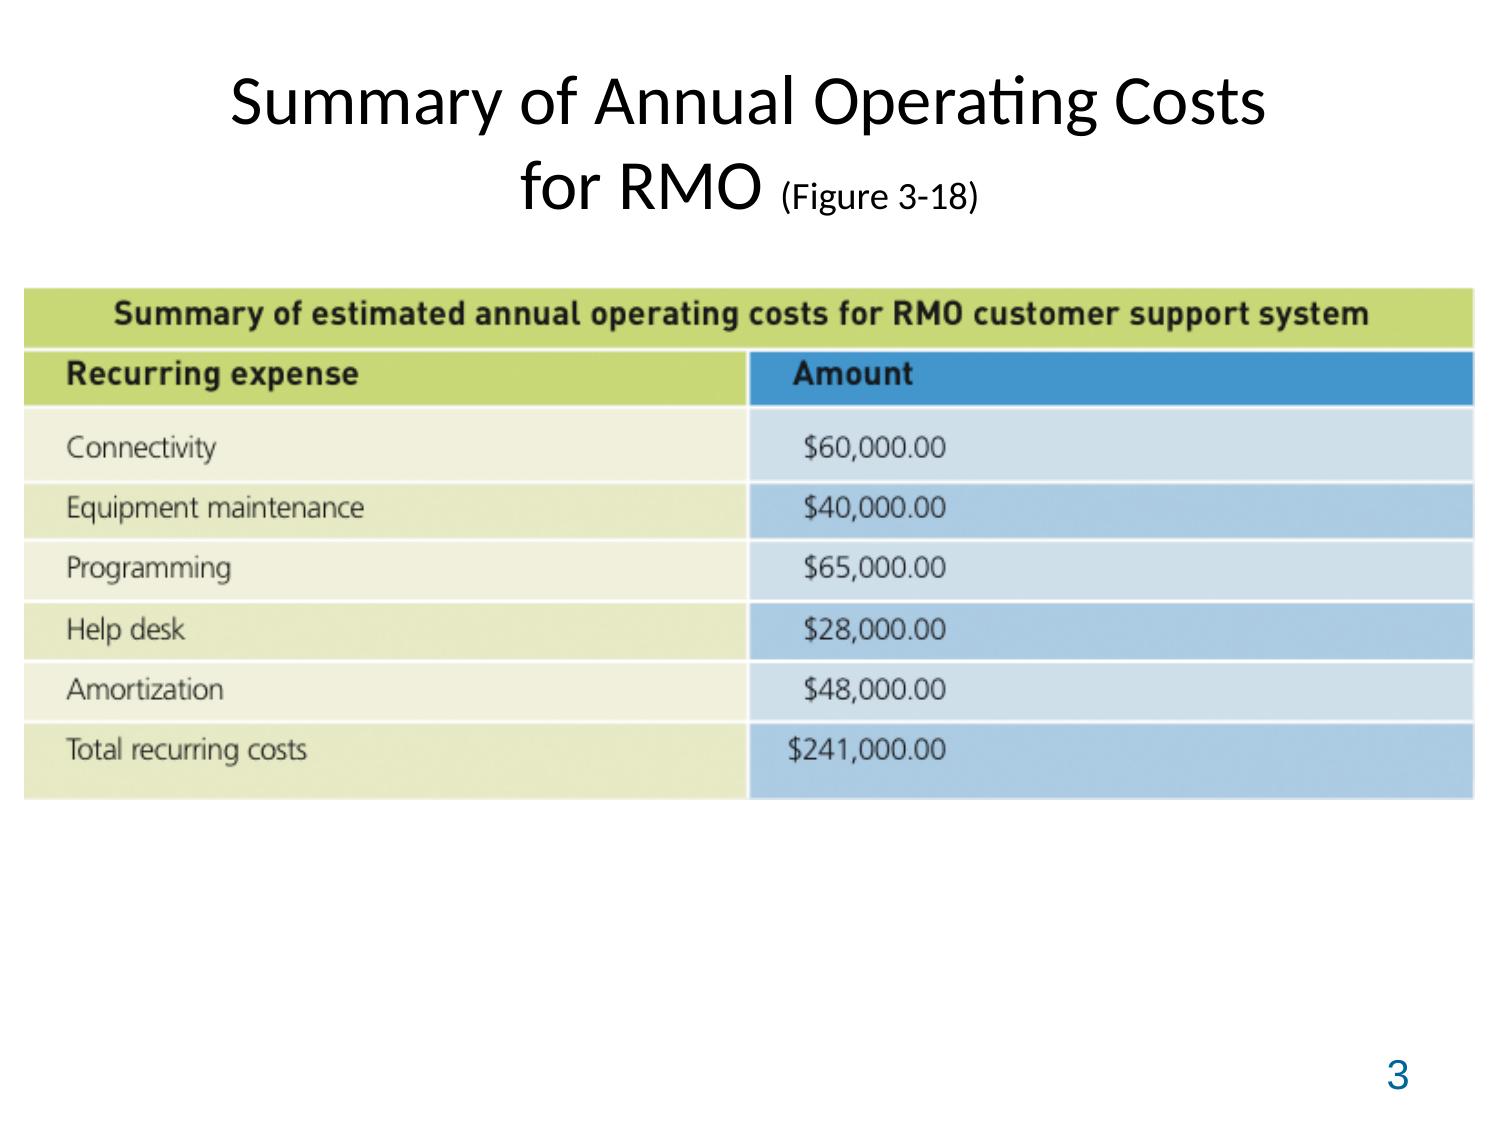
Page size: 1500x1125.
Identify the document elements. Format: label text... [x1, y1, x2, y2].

title Summary of Annual Operating Costs for RMO (Figure 3-18) [75, 45, 1425, 233]
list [24, 287, 1476, 801]
slide_number 3 [1074, 1042, 1425, 1103]
